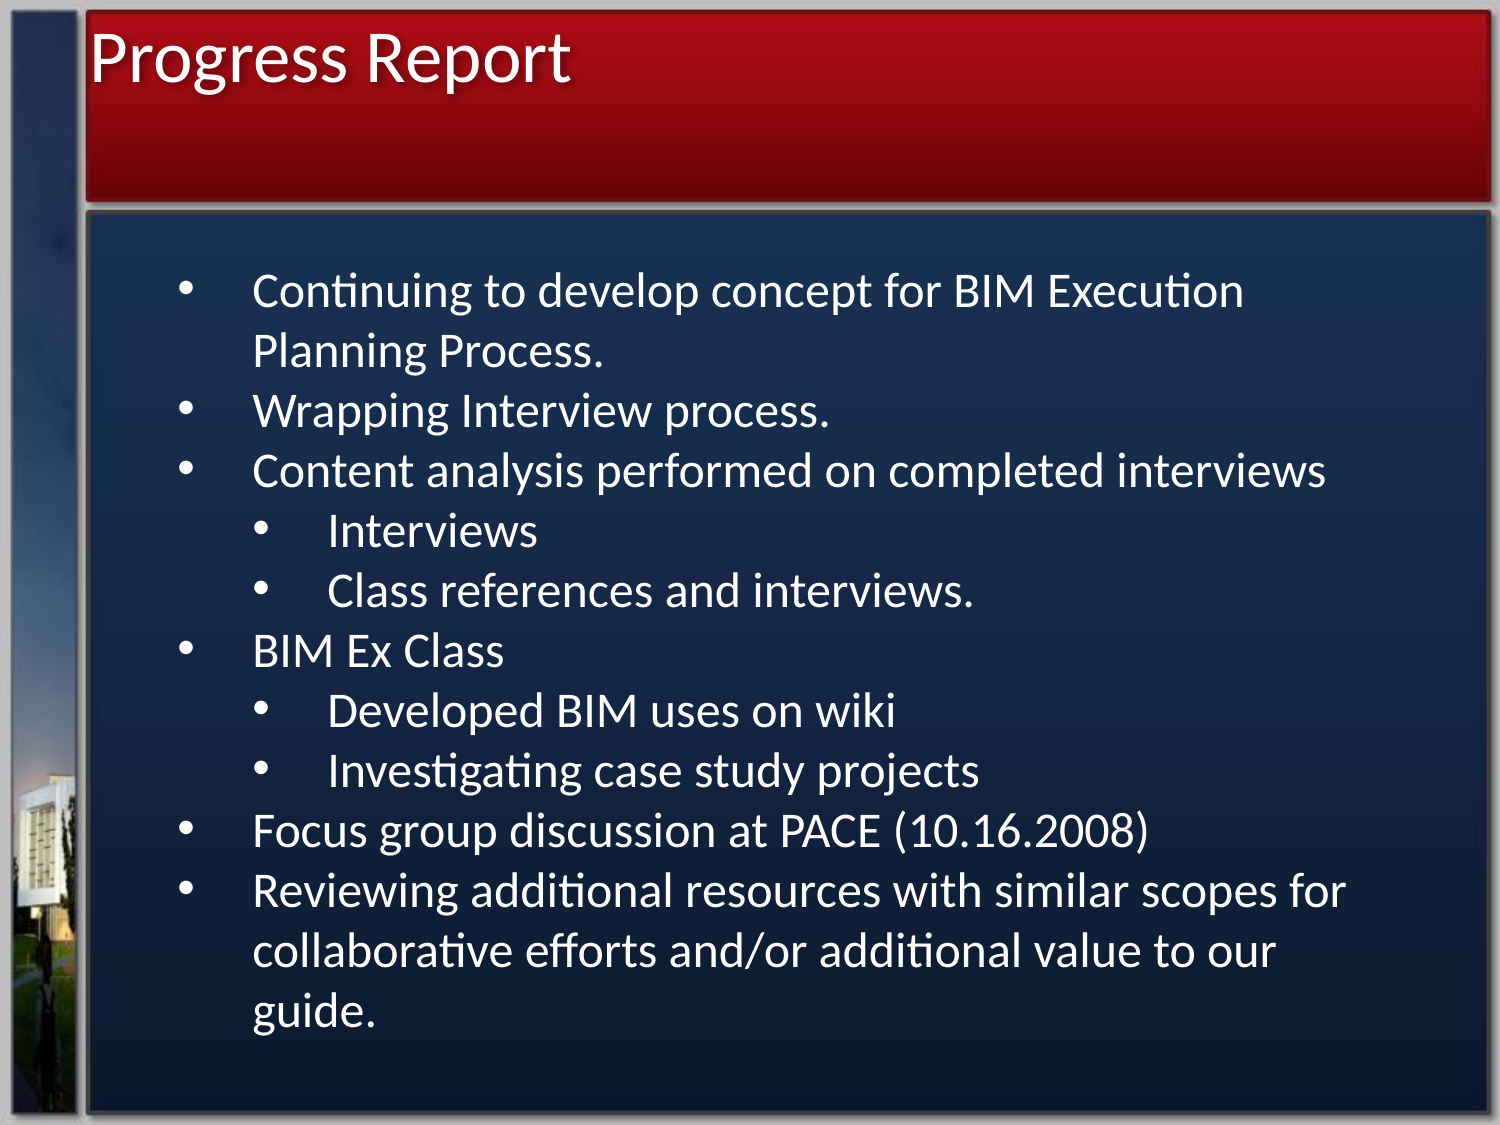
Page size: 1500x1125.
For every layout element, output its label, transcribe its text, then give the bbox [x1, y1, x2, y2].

text_box Continuing to develop concept for BIM Execution Planning Process. Wrapping Interview process. Content analysis performed on completed interviews Interviews Class references and interviews. BIM Ex Class Developed BIM uses on wiki Investigating case study projects Focus group discussion at PACE (10.16.2008) Reviewing additional resources with similar scopes for collaborative efforts and/or additional value to our guide. [87, 200, 1388, 1045]
picture [0, 0, 1500, 1125]
text_box Progress Report [74, 0, 963, 105]
